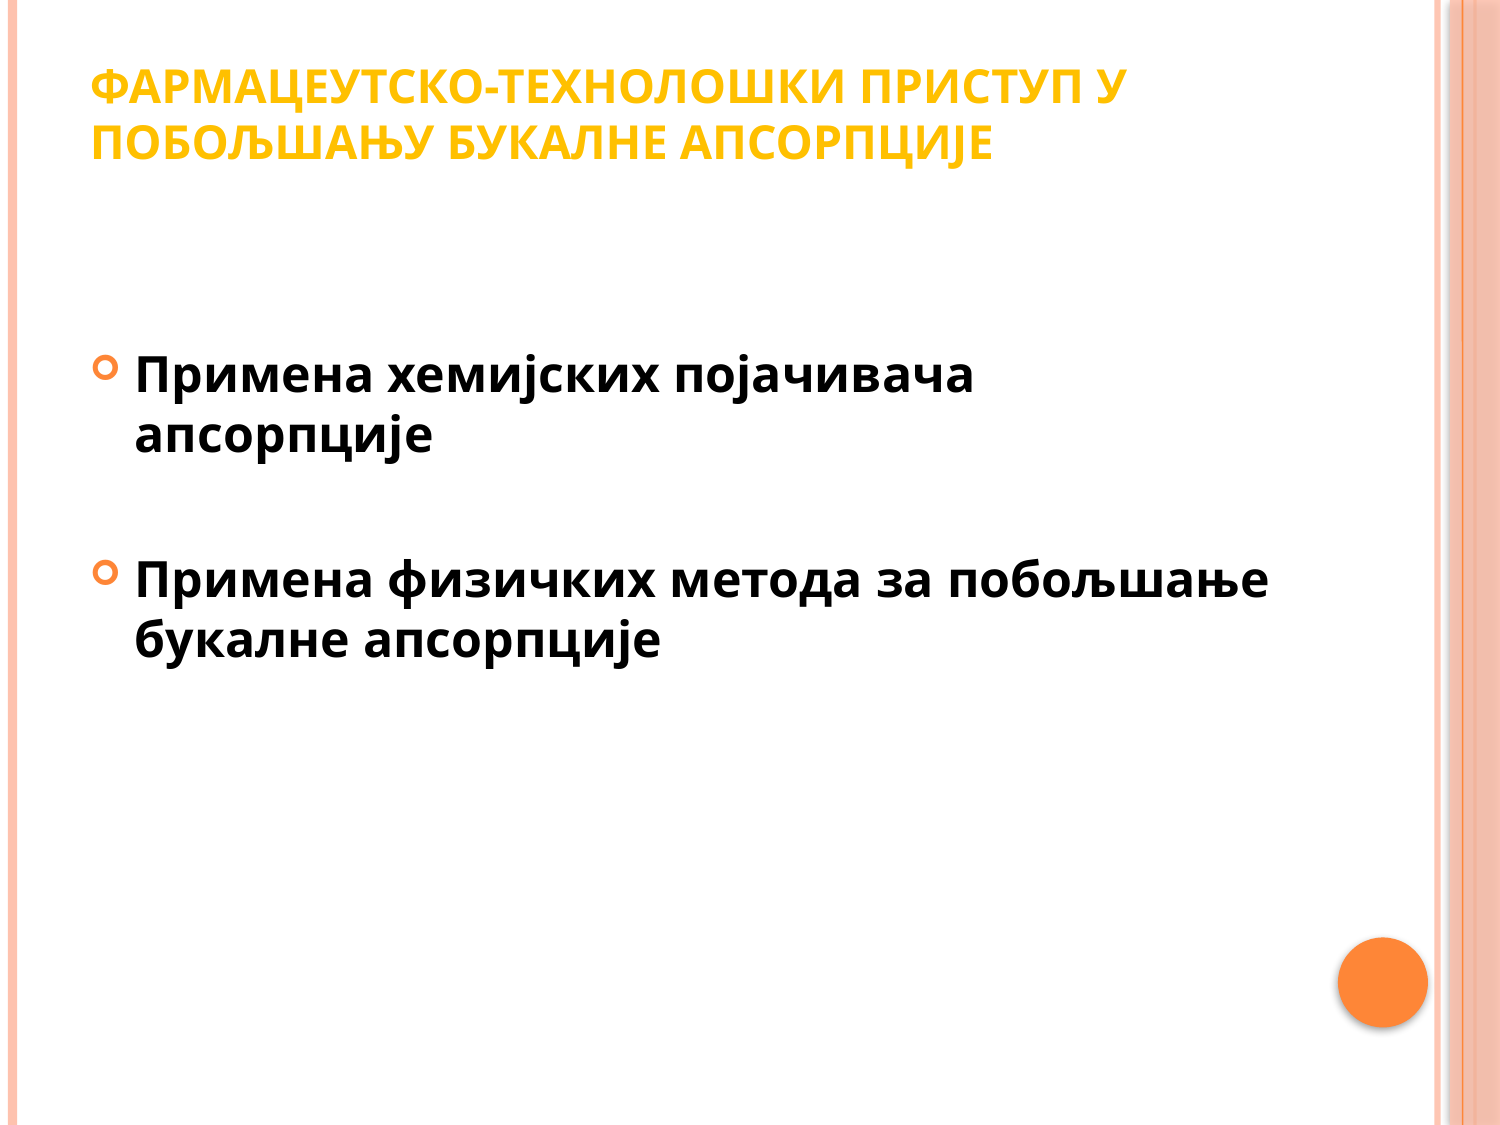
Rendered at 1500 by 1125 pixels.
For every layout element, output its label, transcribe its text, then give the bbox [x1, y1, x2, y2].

title Фармацеутско-технолошки приступ у побољшању букалне апсорпције [75, 45, 1300, 233]
list Примена хемијских појачивача апсорпције Примена физичких метода за побољшање букалне апсорпције [75, 262, 1300, 1062]
